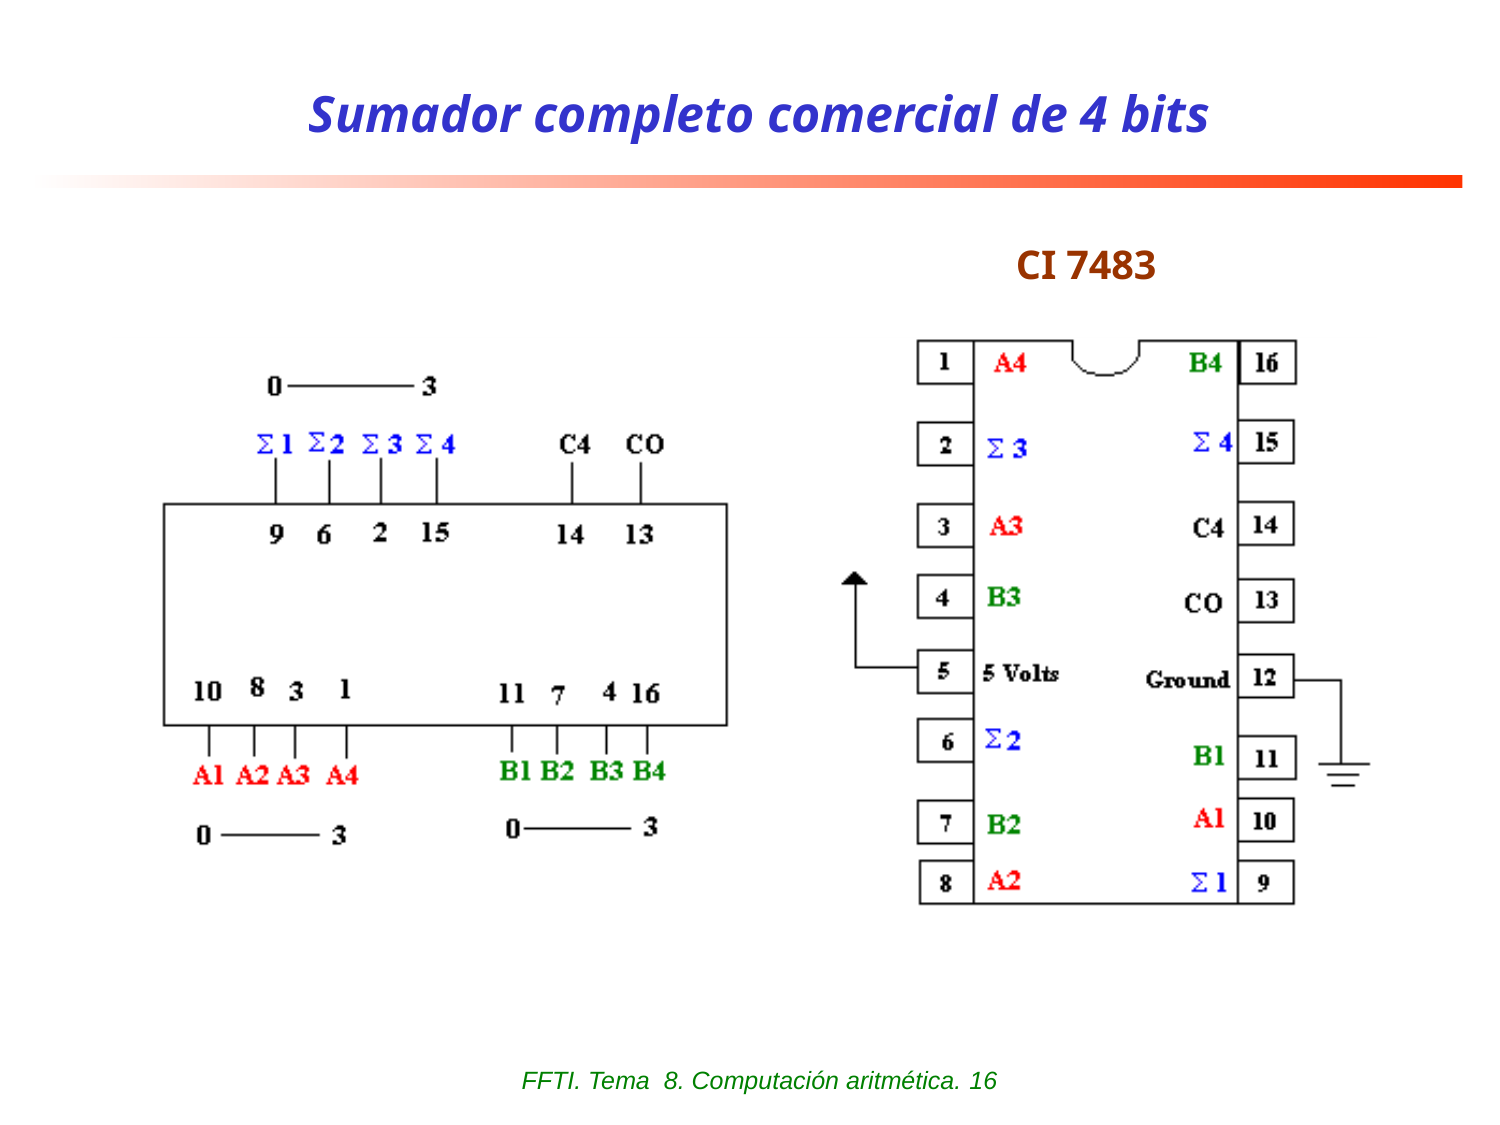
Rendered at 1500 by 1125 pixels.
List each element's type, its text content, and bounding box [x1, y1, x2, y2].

text_box CI 7483 [894, 232, 1278, 295]
footer FFTI. Tema 8. Computación aritmética. 16 [68, 1056, 1451, 1103]
picture [112, 335, 1377, 929]
title Sumador completo comercial de 4 bits [68, 49, 1451, 176]
